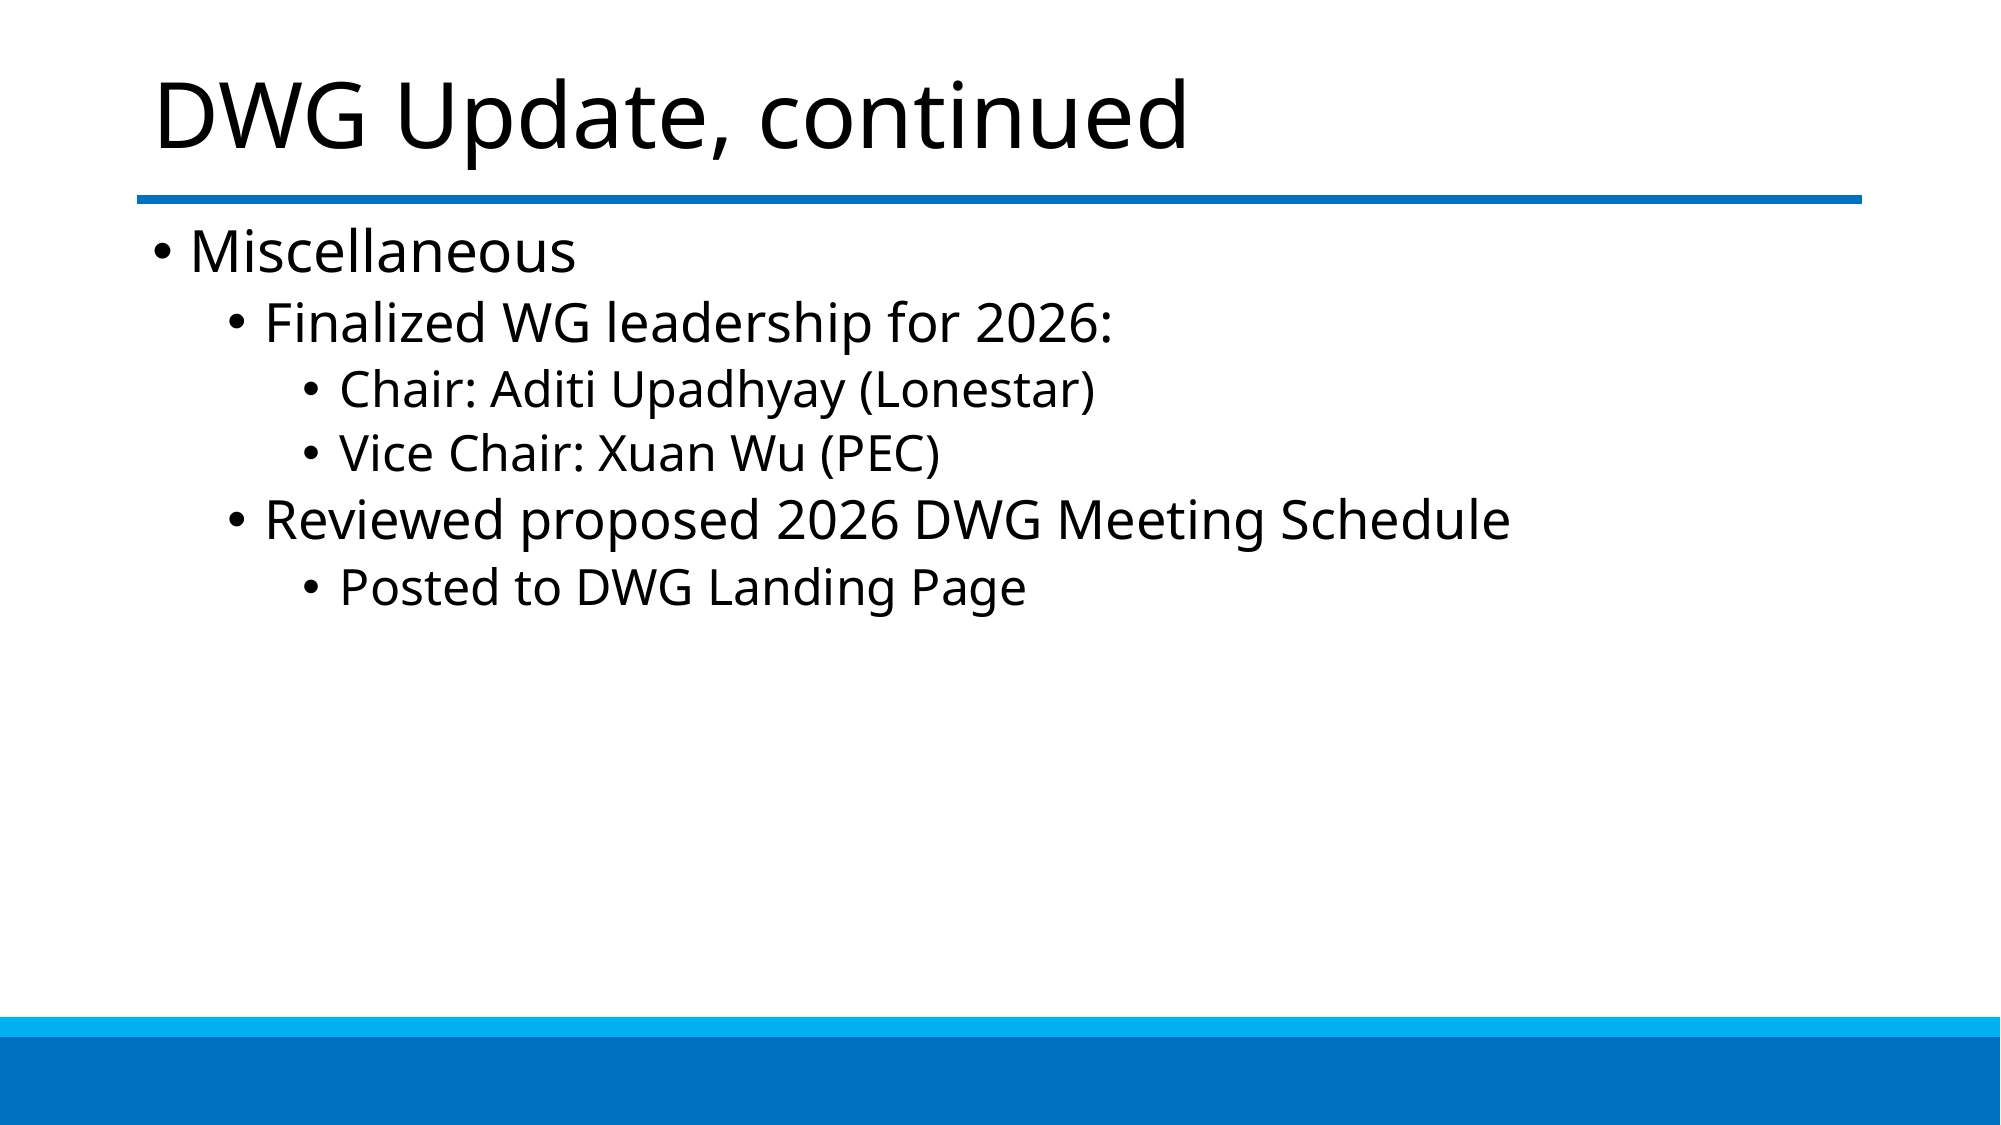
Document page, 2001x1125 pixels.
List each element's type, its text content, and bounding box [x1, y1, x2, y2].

list Miscellaneous Finalized WG leadership for 2026: Chair: Aditi Upadhyay (Lonestar) Vice Chair: Xuan Wu (PEC) Reviewed proposed 2026 DWG Meeting Schedule Posted to DWG Landing Page [137, 214, 1863, 1006]
title DWG Update, continued [137, 59, 1863, 178]
